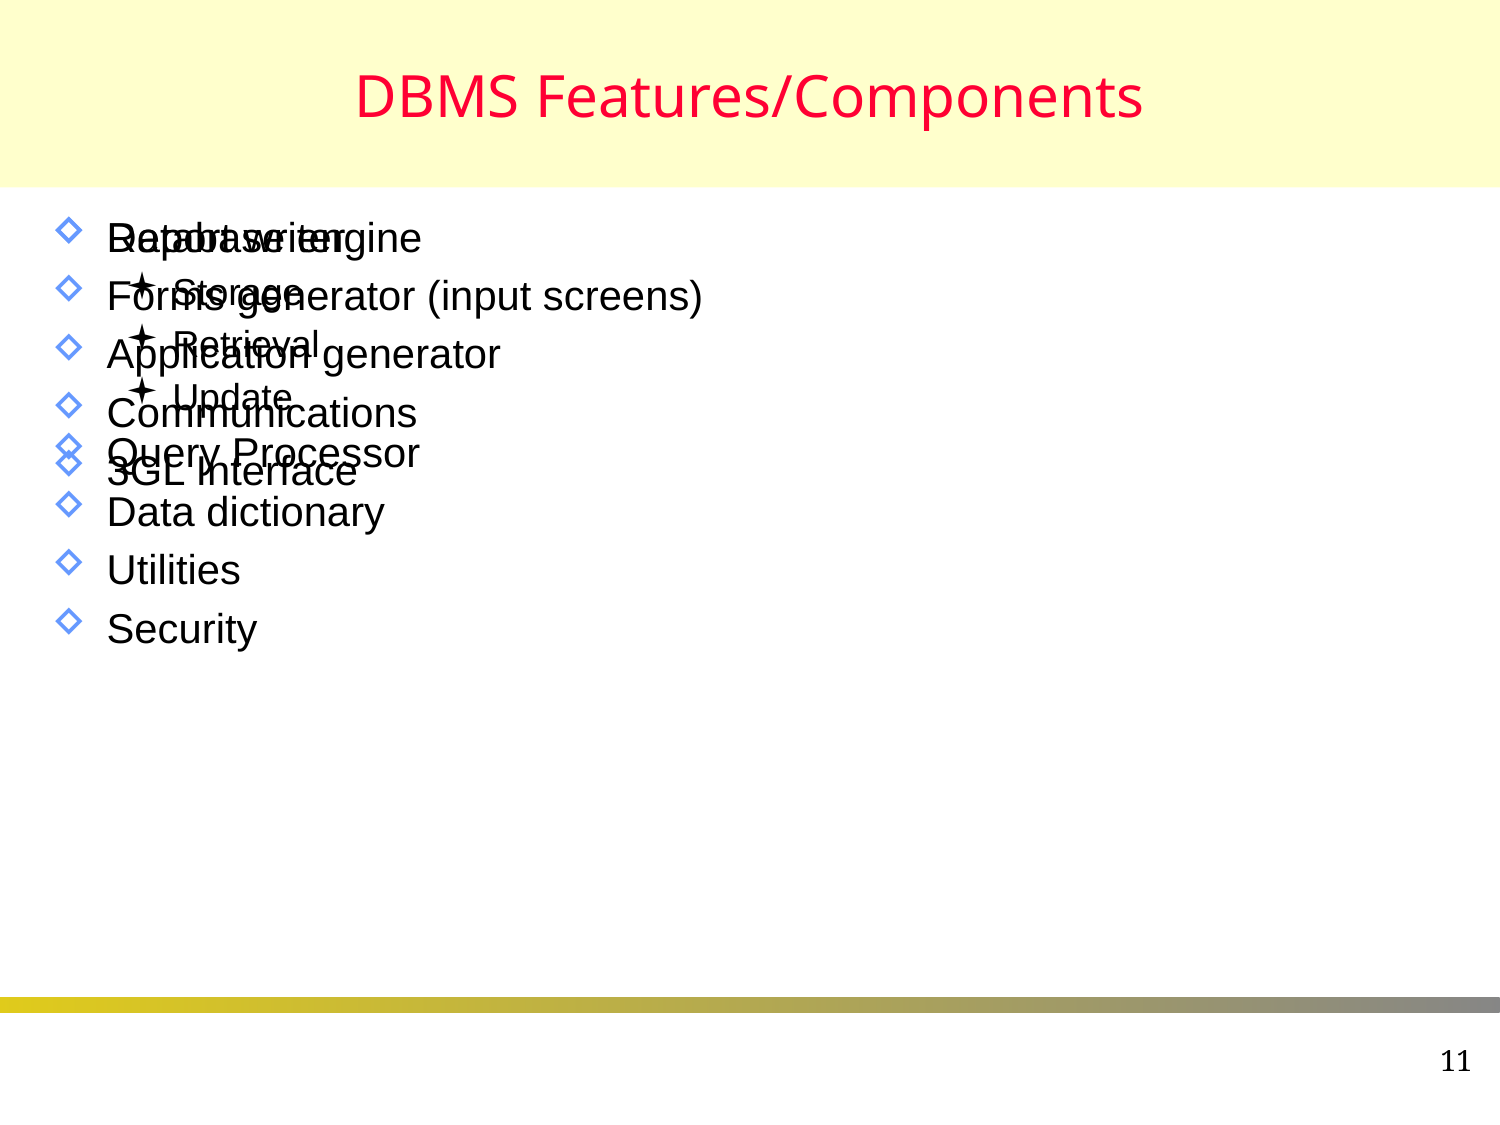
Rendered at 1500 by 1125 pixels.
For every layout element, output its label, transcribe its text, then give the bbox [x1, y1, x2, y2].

title DBMS Features/Components [0, 0, 1500, 188]
list Report writer Forms generator (input screens) Application generator Communications 3GL Interface [35, 202, 1488, 988]
slide_number 11 [1174, 1024, 1488, 1101]
